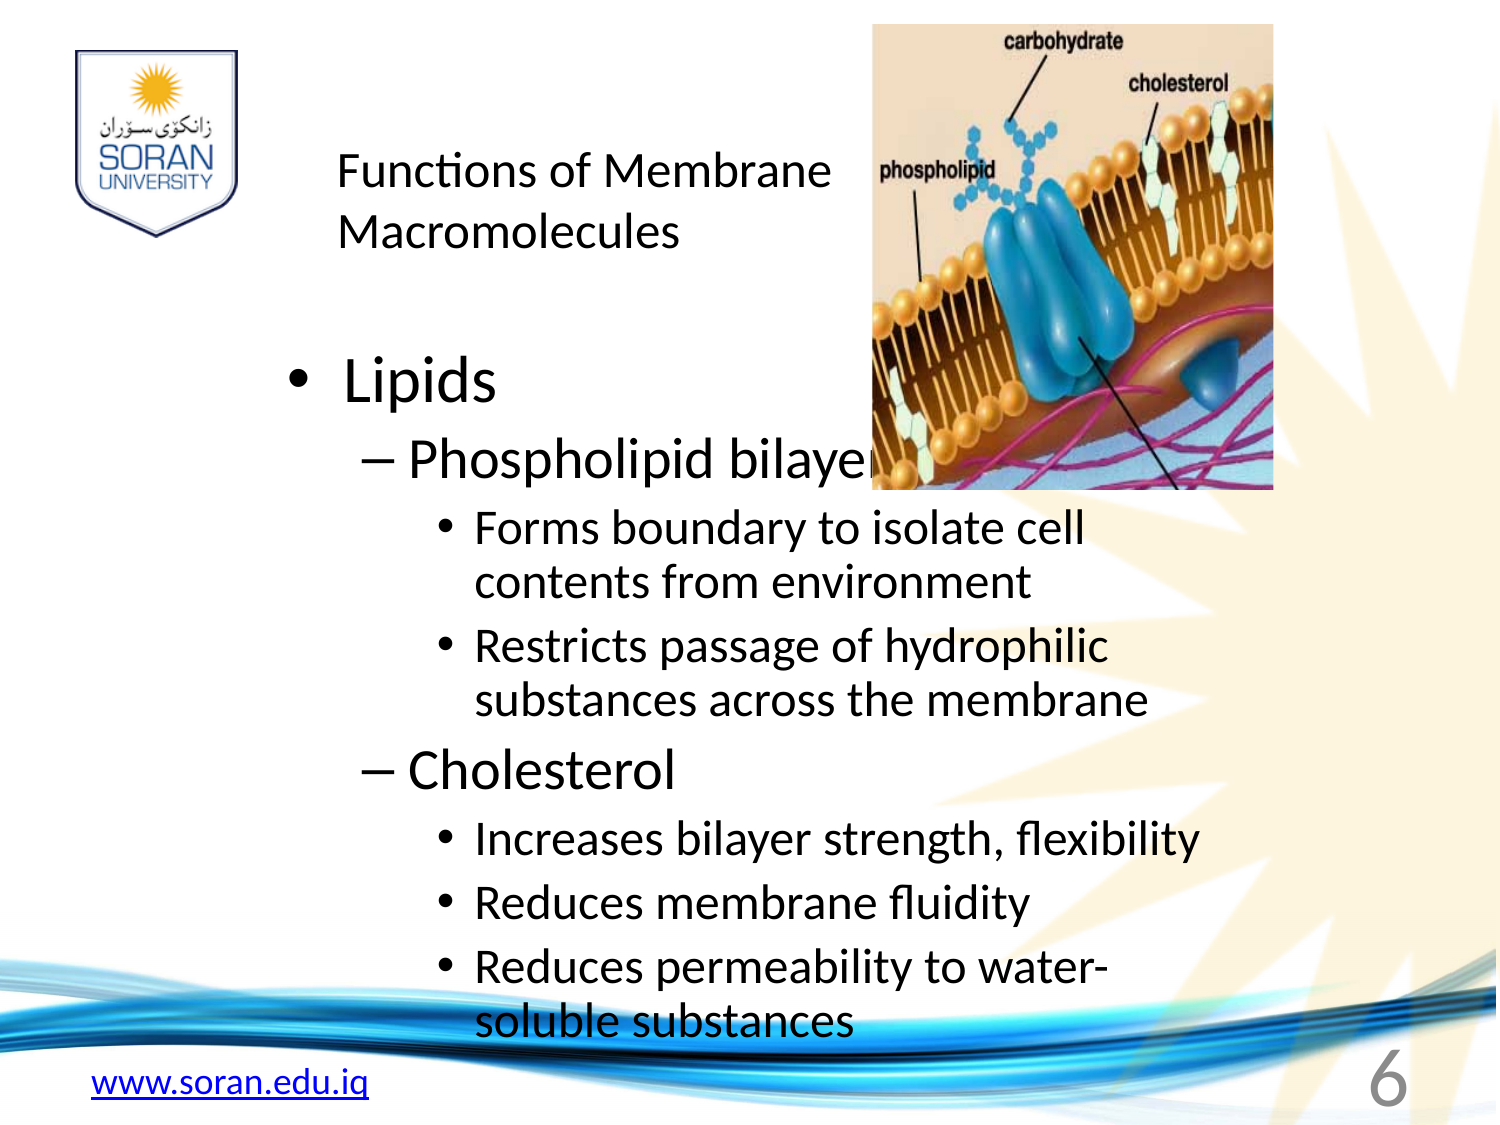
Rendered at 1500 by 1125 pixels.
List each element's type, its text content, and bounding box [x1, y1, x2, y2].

picture [75, 50, 238, 238]
picture [0, 24, 1500, 1125]
slide_number 6 [1074, 1042, 1425, 1103]
title Functions of Membrane Macromolecules [215, 99, 854, 296]
list Lipids Phospholipid bilayer Forms boundary to isolate cell contents from environment Restricts passage of hydrophilic substances across the membrane Cholesterol Increases bilayer strength, flexibility Reduces membrane fluidity Reduces permeability to water-soluble substances [271, 337, 1247, 1100]
